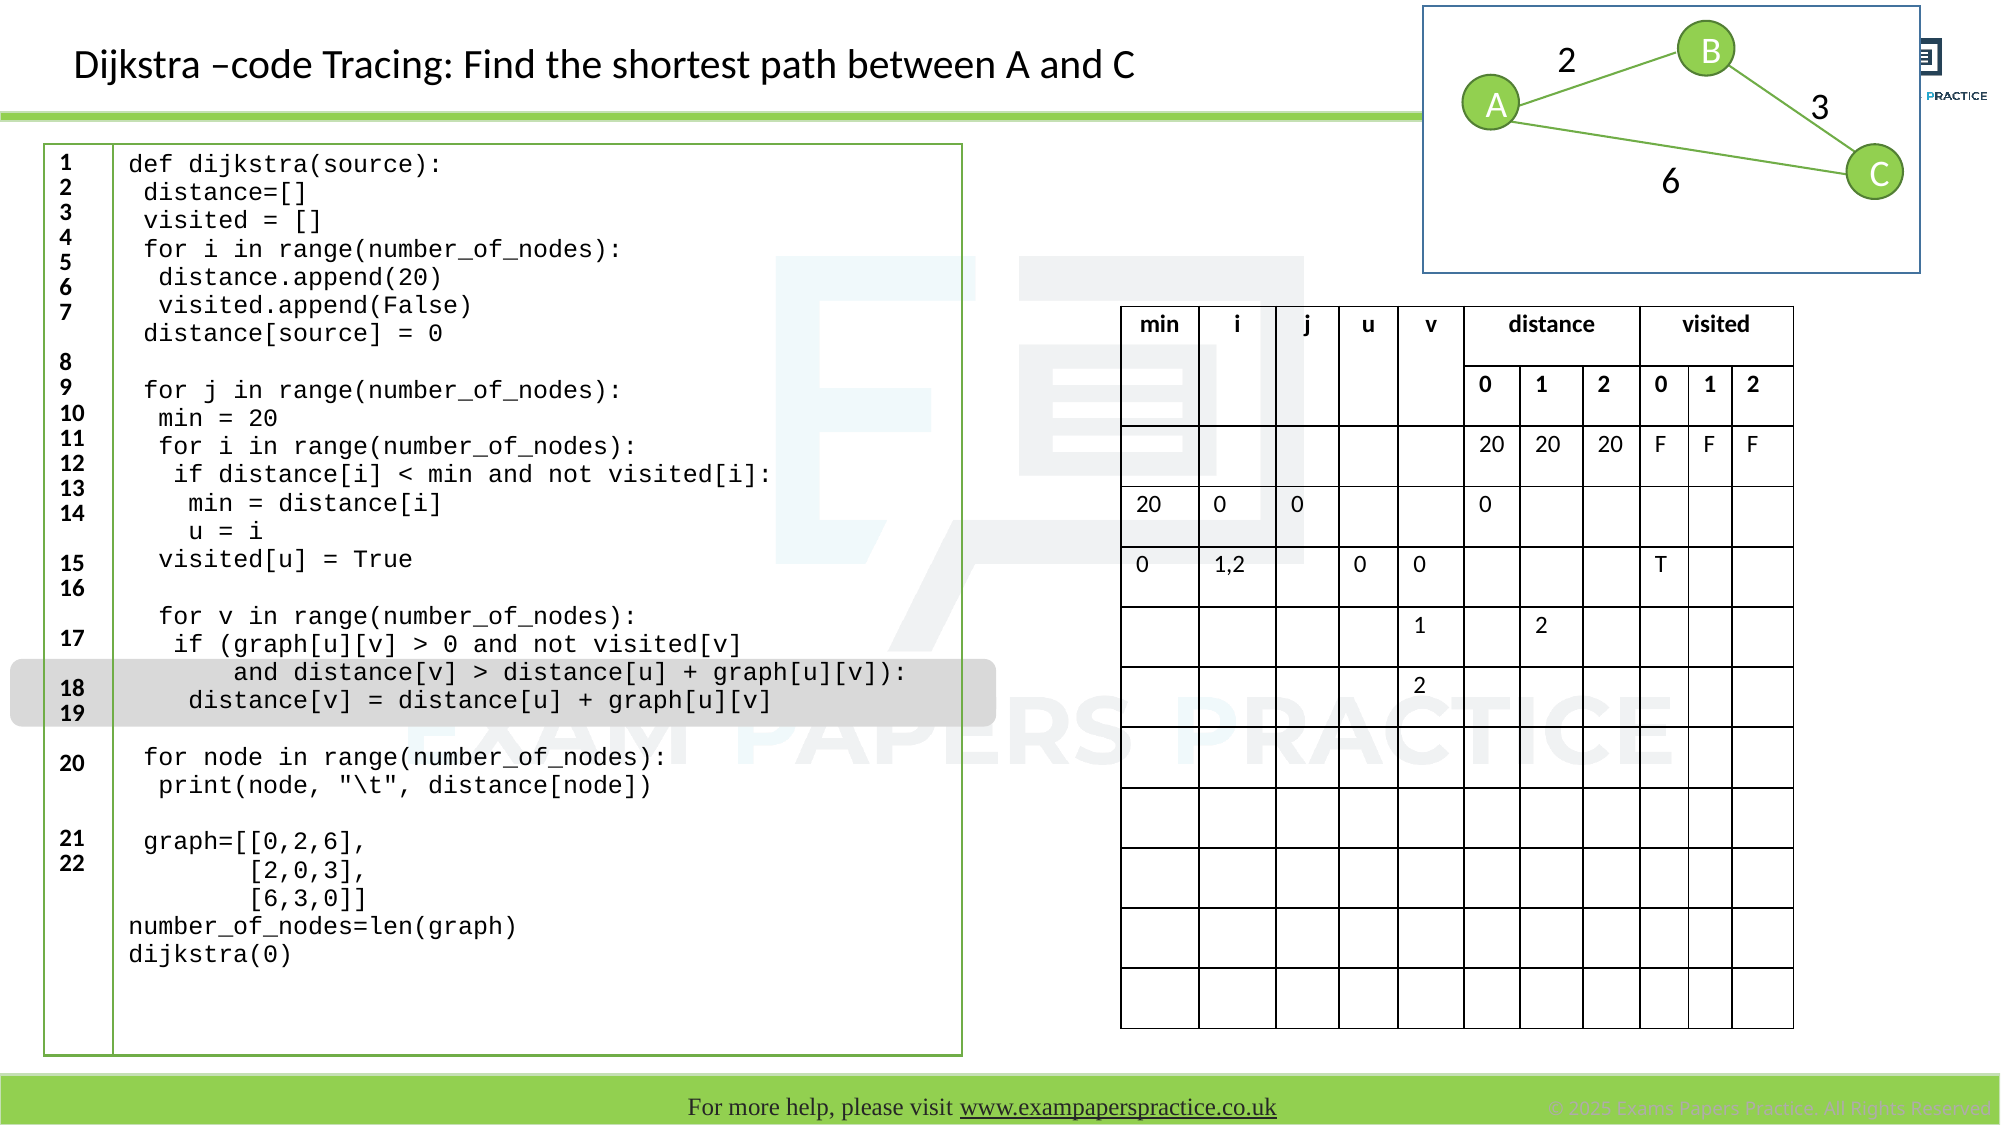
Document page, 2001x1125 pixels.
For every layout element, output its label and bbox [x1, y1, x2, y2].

table_cell [1465, 849, 1519, 907]
table_cell [1465, 367, 1519, 425]
table_header [45, 145, 112, 1054]
table_cell [1200, 548, 1275, 606]
table_cell [1465, 427, 1519, 486]
text_box [963, 658, 997, 727]
table_cell [1689, 487, 1731, 546]
table_cell [1521, 849, 1582, 907]
table_cell [1641, 668, 1688, 726]
table_header [1641, 307, 1793, 365]
table_cell [1277, 969, 1338, 1028]
table_cell [1277, 789, 1338, 847]
table_cell [1277, 909, 1338, 967]
table_cell [1399, 427, 1463, 486]
table_header [1122, 307, 1198, 425]
table_cell [1584, 789, 1639, 847]
table_cell [1465, 548, 1519, 606]
table_cell [1340, 728, 1397, 787]
text_box [58, 29, 1152, 94]
table_cell [1641, 367, 1688, 425]
table_cell [1584, 608, 1639, 666]
table_cell [1122, 849, 1198, 907]
table_header [1465, 307, 1639, 365]
table_cell [1641, 728, 1688, 787]
table_cell [1340, 789, 1397, 847]
table_cell [1340, 487, 1397, 546]
table_cell [1465, 909, 1519, 967]
table_cell [1340, 548, 1397, 606]
table_cell [1521, 789, 1582, 847]
table_cell [1641, 969, 1688, 1028]
table_cell [1689, 728, 1731, 787]
table_cell [1584, 487, 1639, 546]
table_cell [1521, 487, 1582, 546]
table_cell [1399, 487, 1463, 546]
table_cell [1733, 969, 1793, 1028]
table_cell [1399, 909, 1463, 967]
table_cell [1200, 969, 1275, 1028]
table_cell [1733, 668, 1793, 726]
table_cell [1584, 427, 1639, 486]
table_cell [1277, 728, 1338, 787]
table_cell [1641, 548, 1688, 606]
table_cell [1641, 849, 1688, 907]
table_cell [1521, 668, 1582, 726]
table_cell [1277, 668, 1338, 726]
table_cell [1399, 969, 1463, 1028]
table_cell [1641, 487, 1688, 546]
table_cell [1399, 728, 1463, 787]
table_cell [1122, 548, 1198, 606]
table_cell [1277, 548, 1338, 606]
table_cell [1200, 789, 1275, 847]
table_cell [1200, 487, 1275, 546]
table_cell [1521, 969, 1582, 1028]
table_cell [1200, 909, 1275, 967]
table_cell [1122, 608, 1198, 666]
table_cell [1465, 969, 1519, 1028]
table_cell [1340, 909, 1397, 967]
table_cell [1689, 668, 1731, 726]
table_cell [1733, 728, 1793, 787]
table_cell [1641, 608, 1688, 666]
table_header [114, 145, 961, 1054]
table_cell [1465, 668, 1519, 726]
table_cell [1521, 367, 1582, 425]
table_cell [1689, 608, 1731, 666]
table_cell [1399, 789, 1463, 847]
table_cell [1689, 367, 1731, 425]
table_cell [1399, 608, 1463, 666]
table_cell [1521, 548, 1582, 606]
table_cell [1200, 668, 1275, 726]
table_cell [1584, 548, 1639, 606]
table_cell [1641, 909, 1688, 967]
table_cell [1465, 608, 1519, 666]
table_cell [1340, 427, 1397, 486]
table_cell [1689, 427, 1731, 486]
table_cell [1521, 427, 1582, 486]
table_cell [1340, 668, 1397, 726]
table_cell [1584, 849, 1639, 907]
table_cell [1399, 548, 1463, 606]
table_cell [1122, 427, 1198, 486]
table_cell [1689, 909, 1731, 967]
text_box [1422, 5, 1921, 274]
table_cell [1689, 969, 1731, 1028]
table_header [1277, 307, 1338, 425]
table_cell [1277, 427, 1338, 486]
table_cell [1521, 728, 1582, 787]
table_cell [1399, 668, 1463, 726]
table_cell [1733, 789, 1793, 847]
table_cell [1641, 427, 1688, 486]
table_cell [1277, 849, 1338, 907]
table_cell [1584, 728, 1639, 787]
table_cell [1340, 969, 1397, 1028]
table_cell [1521, 909, 1582, 967]
table_cell [1122, 789, 1198, 847]
table_cell [1465, 789, 1519, 847]
table_cell [1641, 789, 1688, 847]
table_header [1200, 307, 1275, 425]
table_cell [1584, 668, 1639, 726]
table_cell [1200, 849, 1275, 907]
table_cell [1340, 608, 1397, 666]
table_cell [1689, 548, 1731, 606]
table_cell [1465, 728, 1519, 787]
table_header [1340, 307, 1397, 425]
table_cell [1733, 849, 1793, 907]
table_cell [1122, 668, 1198, 726]
table_cell [1122, 969, 1198, 1028]
table_cell [1200, 728, 1275, 787]
table_cell [1733, 608, 1793, 666]
table_cell [1584, 969, 1639, 1028]
table_cell [1122, 909, 1198, 967]
table_cell [1584, 367, 1639, 425]
text_box [10, 658, 43, 727]
table_cell [1733, 427, 1793, 486]
table_header [1399, 307, 1463, 425]
table_cell [1733, 487, 1793, 546]
table_cell [1689, 789, 1731, 847]
table_cell [1122, 728, 1198, 787]
table_cell [1277, 487, 1338, 546]
table_cell [1399, 849, 1463, 907]
table_cell [1277, 608, 1338, 666]
table_cell [1465, 487, 1519, 546]
table_cell [1340, 849, 1397, 907]
table_cell [1733, 367, 1793, 425]
table_cell [1521, 608, 1582, 666]
table_cell [1689, 849, 1731, 907]
table_cell [1733, 909, 1793, 967]
table_cell [1733, 548, 1793, 606]
table_cell [1200, 608, 1275, 666]
table_cell [1122, 487, 1198, 546]
table_cell [1200, 427, 1275, 486]
table_cell [1584, 909, 1639, 967]
